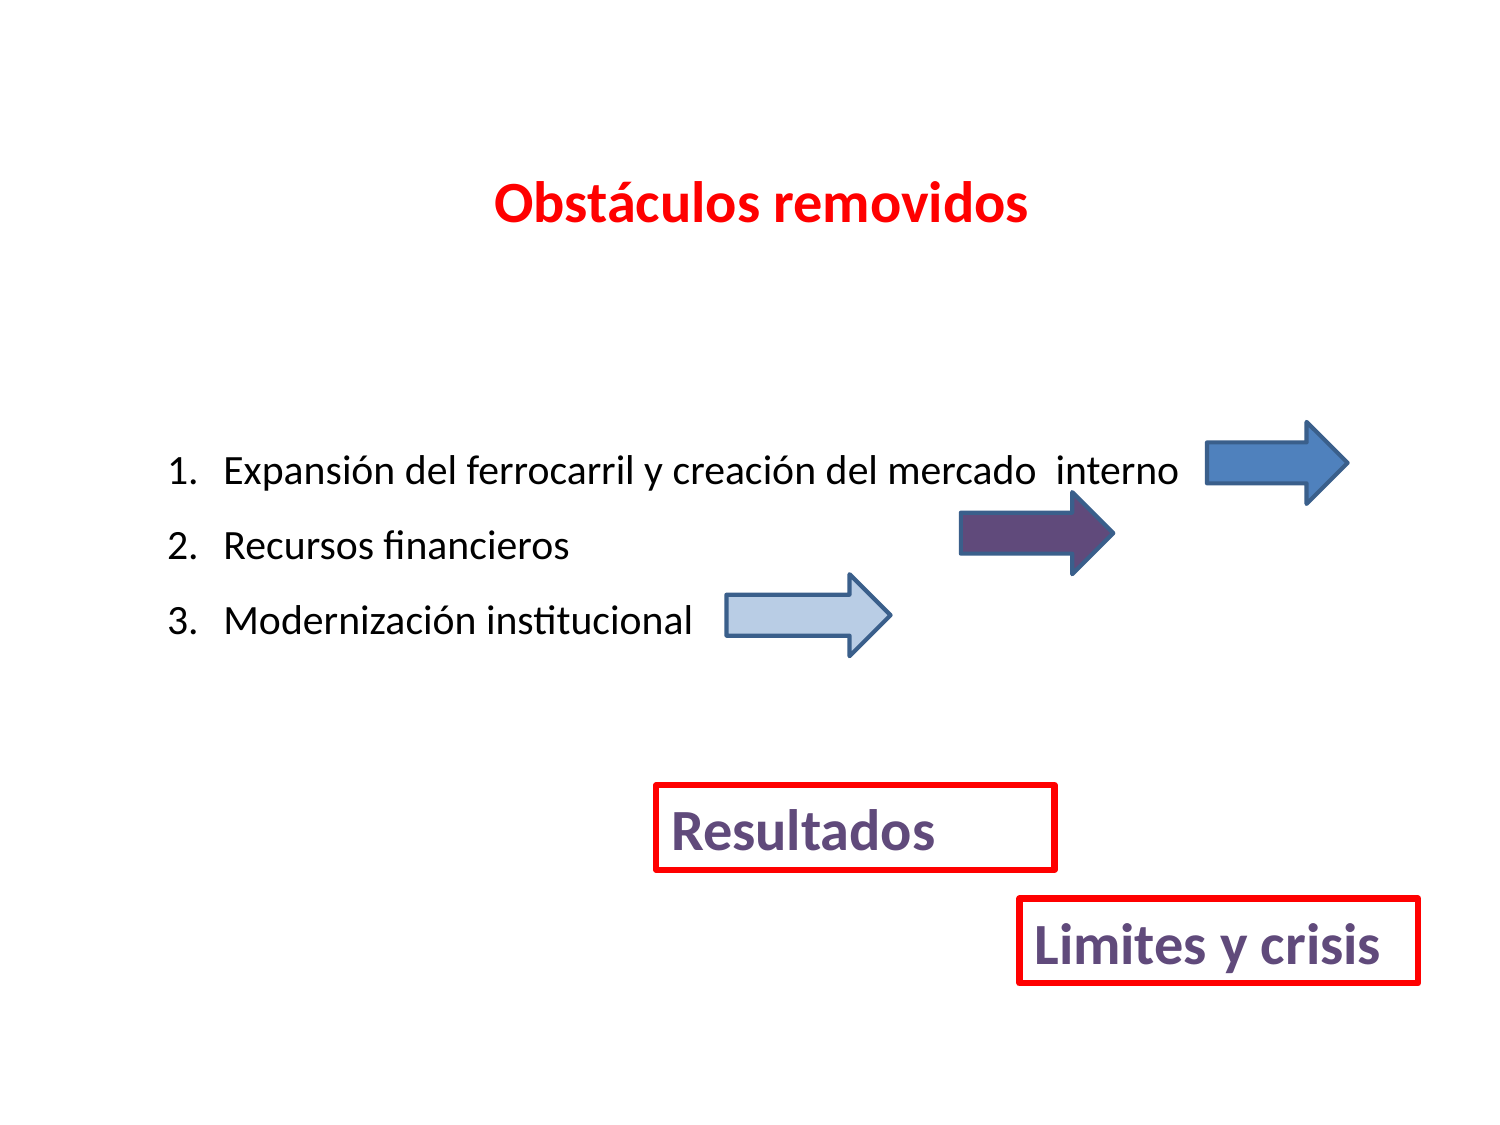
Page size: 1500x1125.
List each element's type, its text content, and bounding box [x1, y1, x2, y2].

text_box Limites y crisis [1019, 898, 1418, 984]
text_box [1204, 419, 1350, 506]
text_box Expansión del ferrocarril y creación del mercado interno Recursos financieros Modernización institucional [152, 410, 1336, 650]
text_box Resultados [656, 785, 1055, 870]
text_box [724, 572, 893, 659]
title Obstáculos removidos [58, 105, 1465, 293]
text_box [958, 490, 1116, 577]
